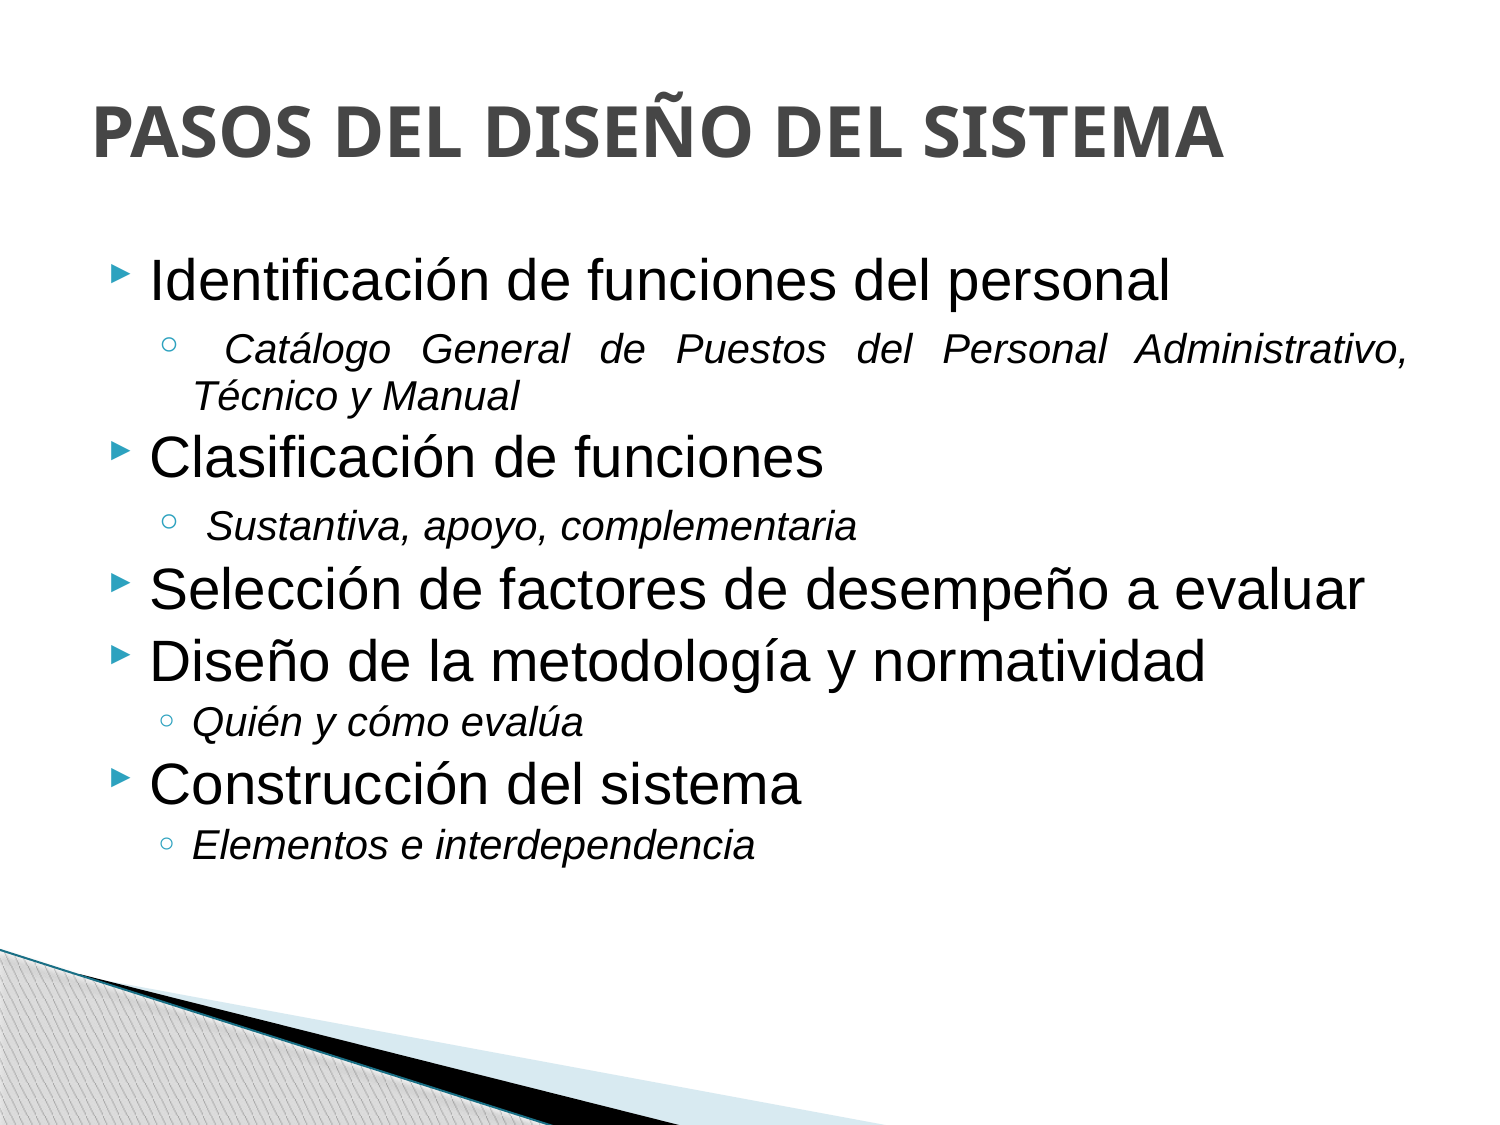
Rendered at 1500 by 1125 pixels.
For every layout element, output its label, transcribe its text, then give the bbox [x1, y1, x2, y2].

list Identificación de funciones del personal Catálogo General de Puestos del Personal Administrativo, Técnico y Manual Clasificación de funciones Sustantiva, apoyo, complementaria Selección de factores de desempeño a evaluar Diseño de la metodología y normatividad Quién y cómo evalúa Construcción del sistema Elementos e interdependencia [74, 242, 1426, 986]
title PASOS DEL DISEÑO DEL SISTEMA [75, 79, 1425, 268]
